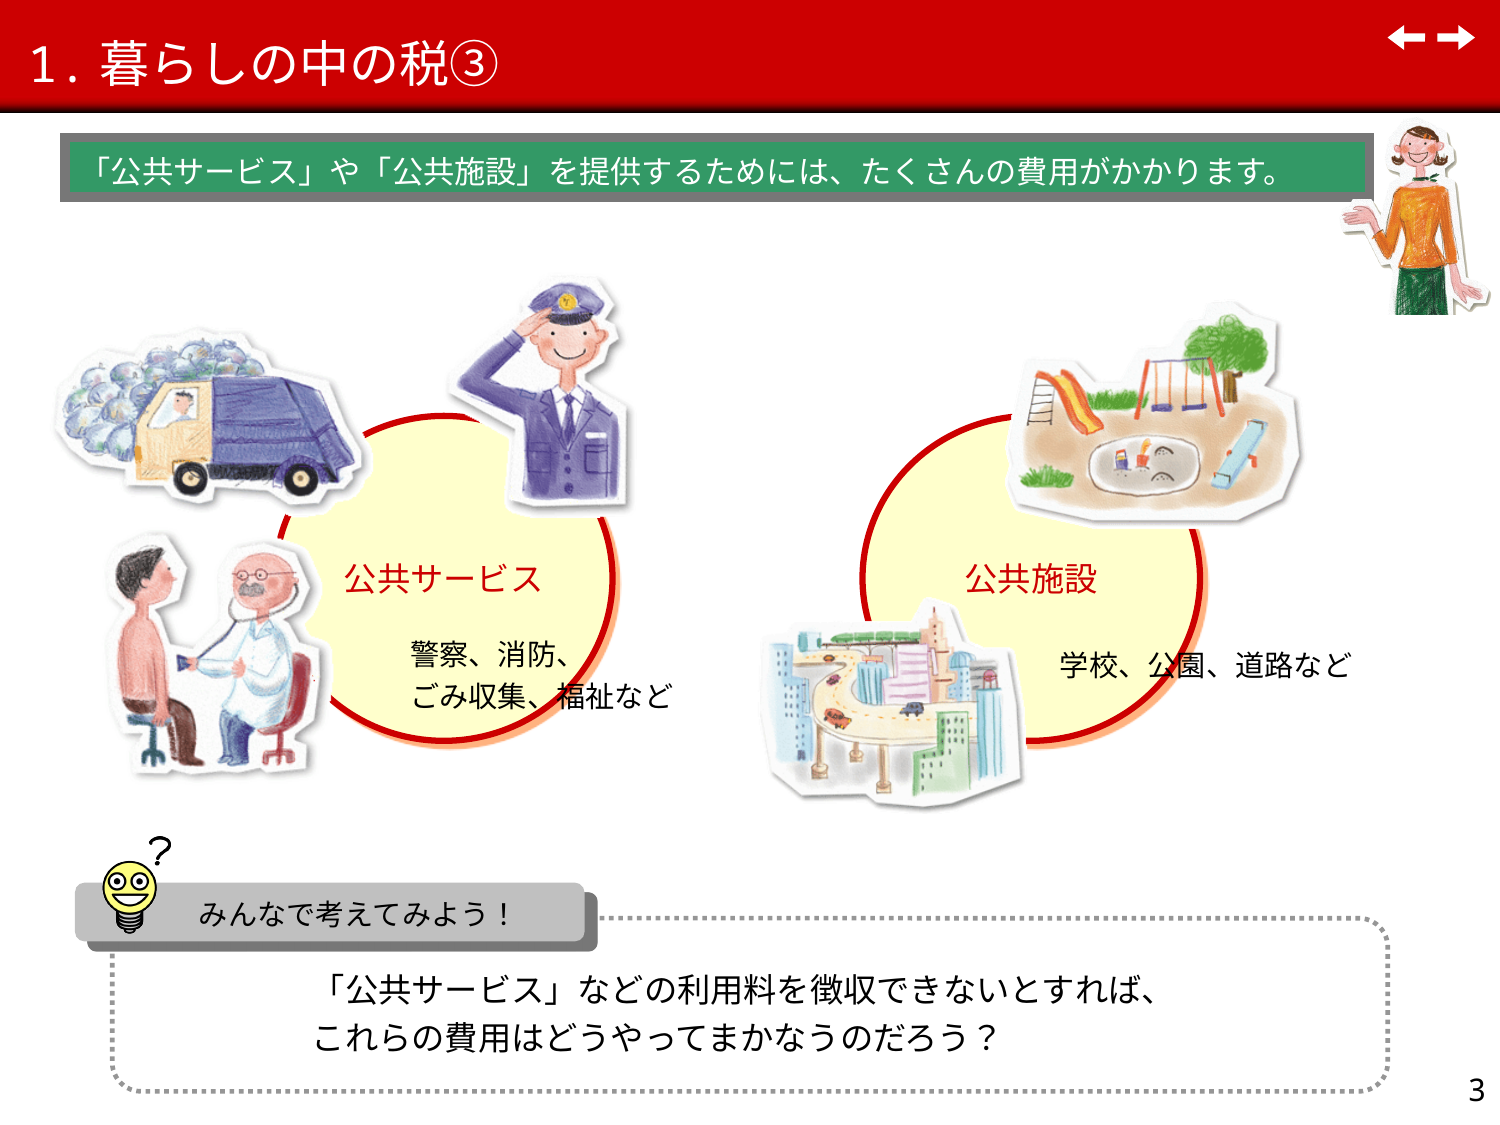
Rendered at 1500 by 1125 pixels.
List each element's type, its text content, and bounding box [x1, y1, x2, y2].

text_box 3 [1452, 1062, 1500, 1115]
picture [101, 836, 171, 935]
text_box 「公共サービス」や「公共施設」を提供するためには、たくさんの費用がかかります。 [64, 137, 1326, 198]
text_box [30, 267, 709, 788]
picture [0, 0, 1500, 315]
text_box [749, 290, 1396, 814]
text_box みんなで考えてみよう！ [74, 882, 585, 942]
text_box [112, 918, 1388, 1092]
